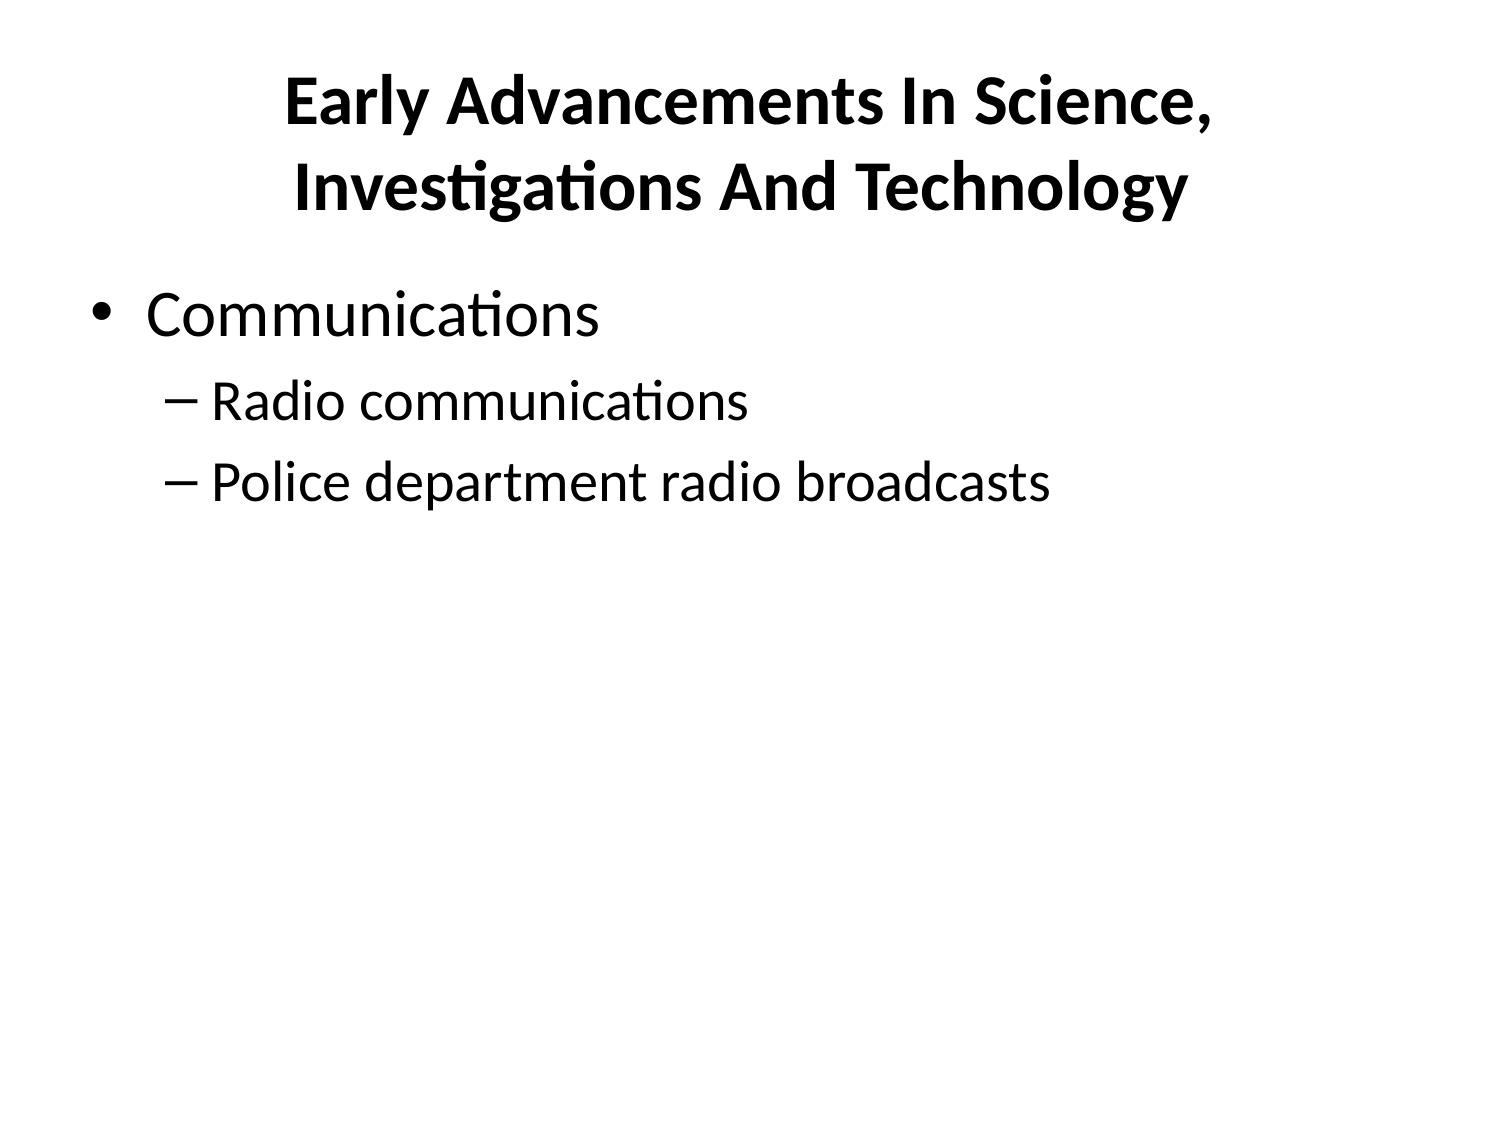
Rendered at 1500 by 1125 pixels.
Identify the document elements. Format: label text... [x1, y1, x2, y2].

list Communications Radio communications Police department radio broadcasts [75, 262, 1425, 1005]
title Early Advancements In Science, Investigations And Technology [75, 45, 1425, 233]
